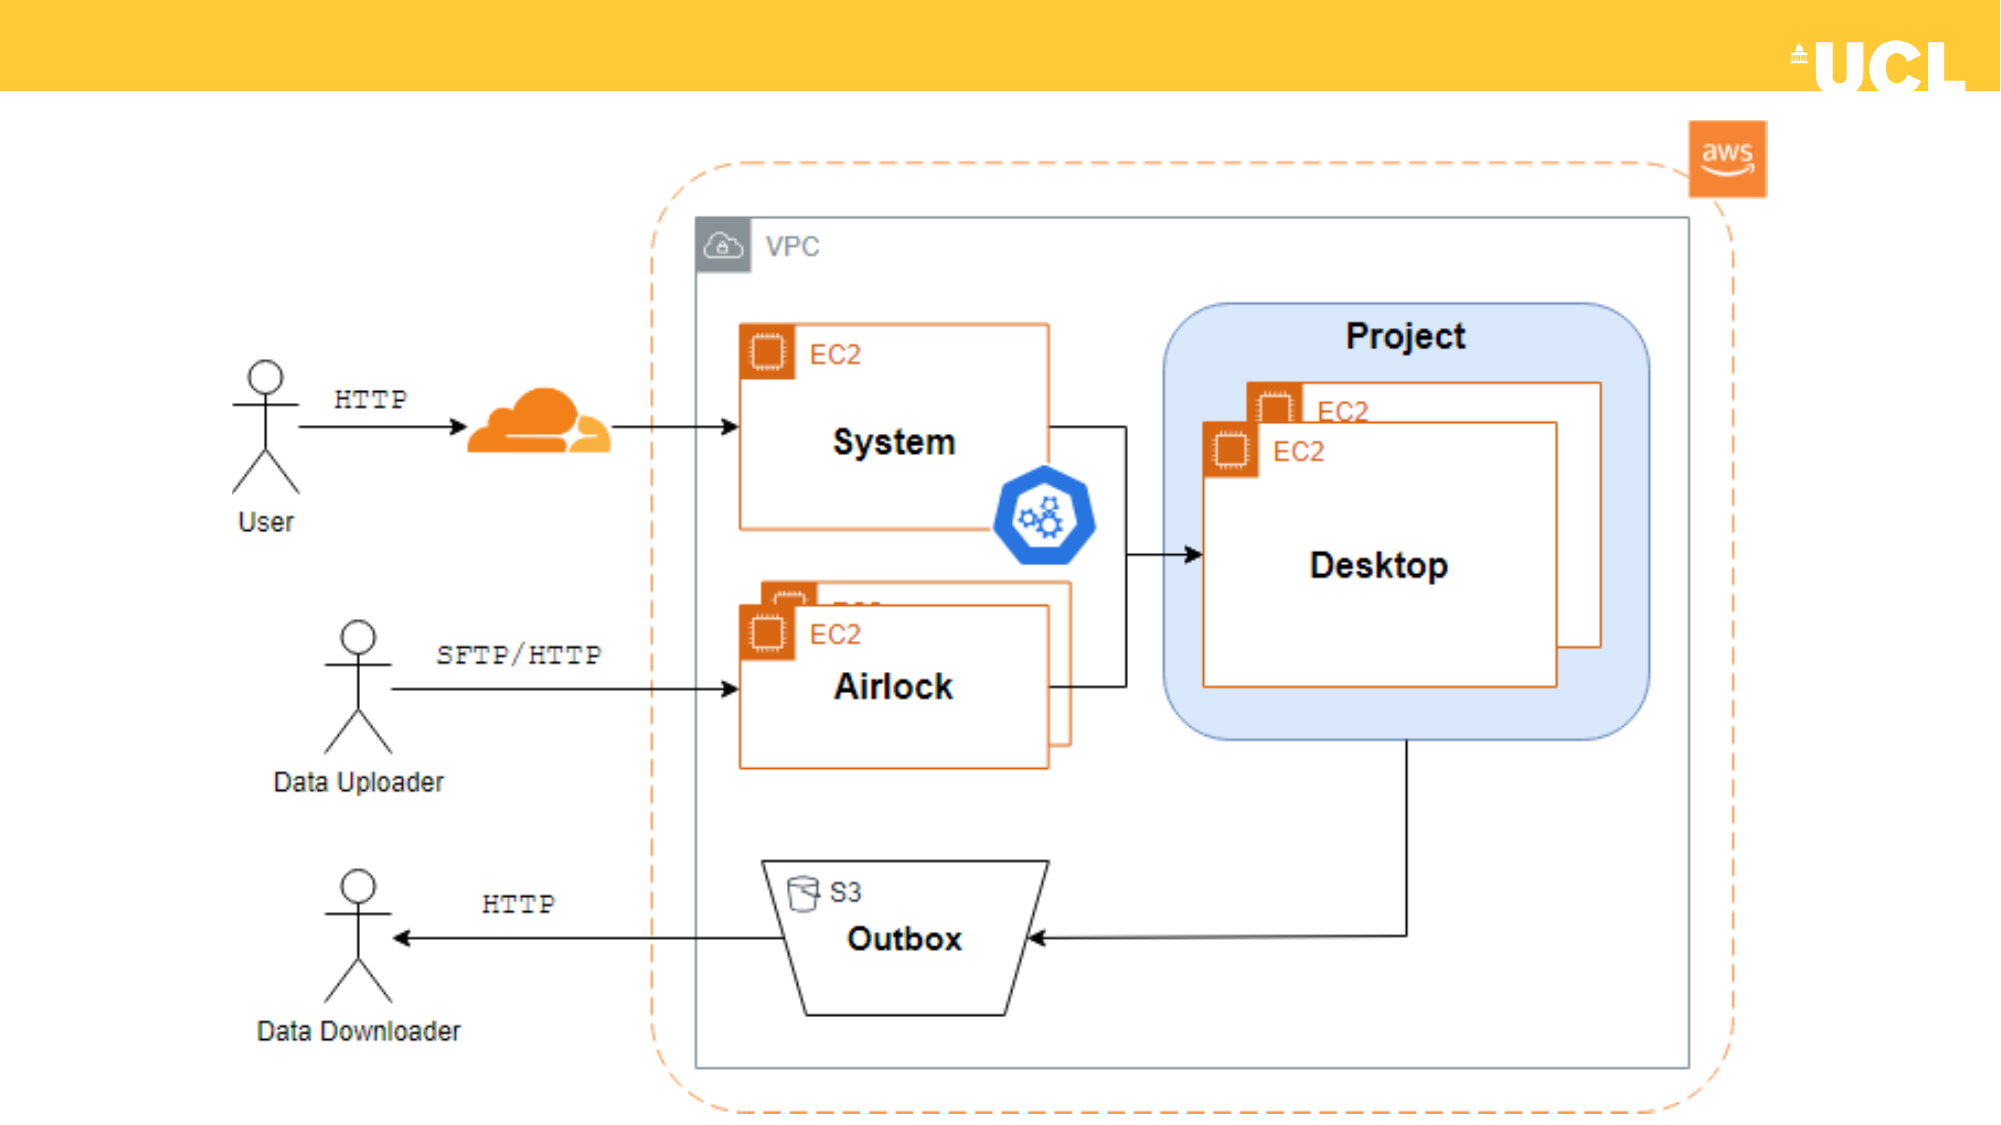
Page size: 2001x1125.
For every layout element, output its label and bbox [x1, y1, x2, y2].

picture [232, 119, 1768, 1114]
picture [0, 0, 2000, 91]
